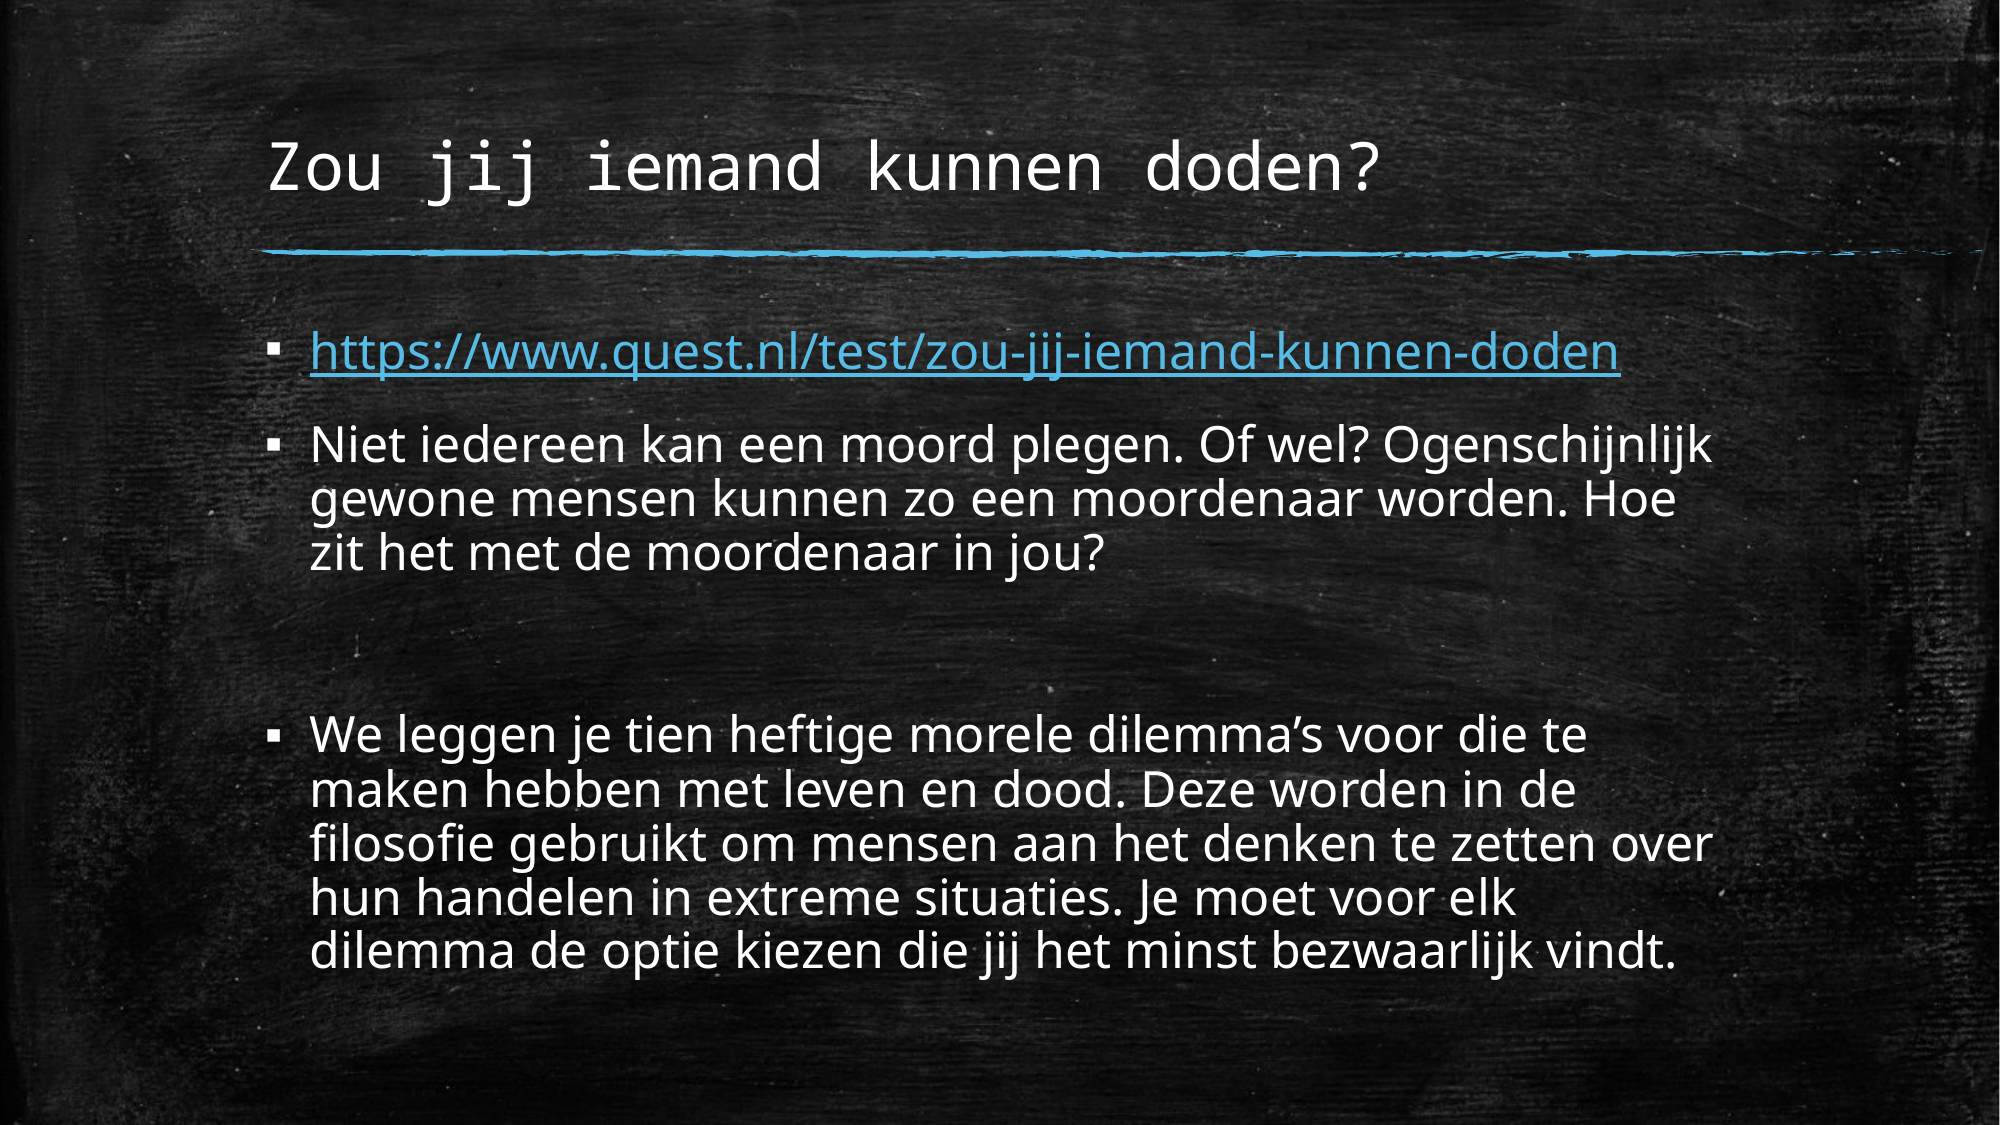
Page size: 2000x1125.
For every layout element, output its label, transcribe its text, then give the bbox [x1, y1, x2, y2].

list https://www.quest.nl/test/zou-jij-iemand-kunnen-doden Niet iedereen kan een moord plegen. Of wel? Ogenschijnlijk gewone mensen kunnen zo een moordenaar worden. Hoe zit het met de moordenaar in jou? We leggen je tien heftige morele dilemma’s voor die te maken hebben met leven en dood. Deze worden in de filosofie gebruikt om mensen aan het denken te zetten over hun handelen in extreme situaties. Je moet voor elk dilemma de optie kiezen die jij het minst bezwaarlijk vindt. [249, 312, 1750, 1013]
title Zou jij iemand kunnen doden? [249, 45, 1750, 213]
